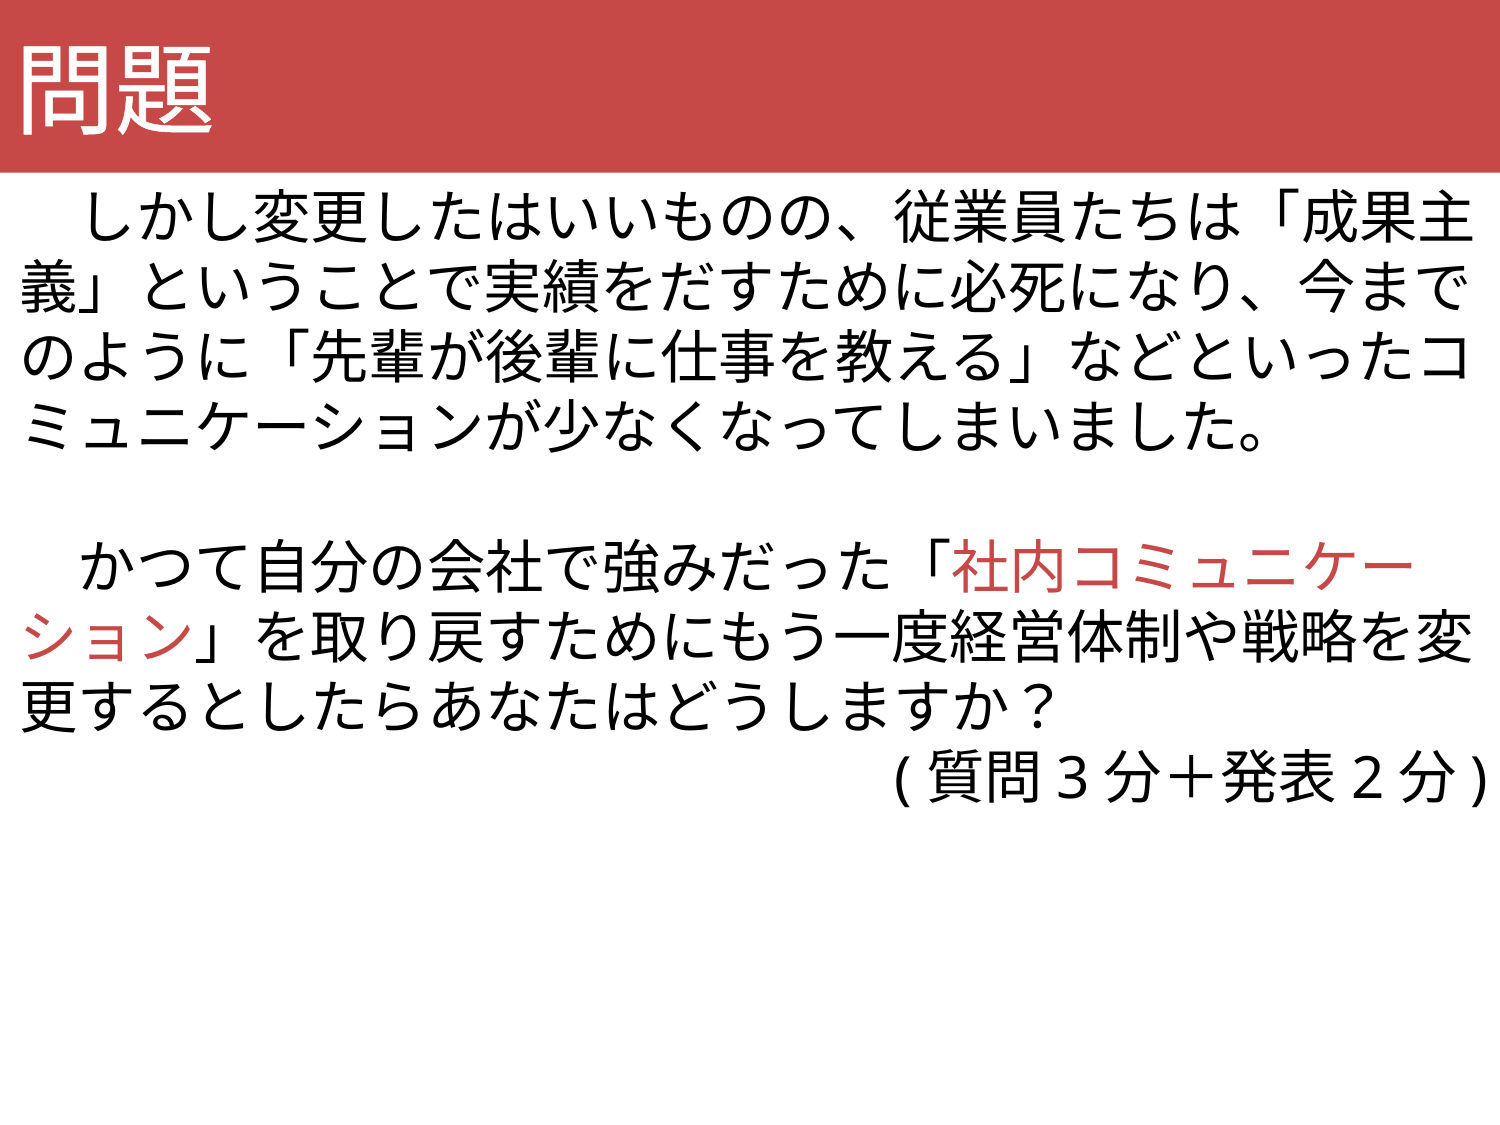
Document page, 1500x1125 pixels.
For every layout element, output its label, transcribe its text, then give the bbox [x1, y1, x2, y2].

text_box 問題 [0, 0, 1500, 175]
text_box しかし変更したはいいものの、従業員たちは「成果主義」ということで実績をだすために必死になり、今までのように「先輩が後輩に仕事を教える」などといったコミュニケーションが少なくなってしまいました。 かつて自分の会社で強みだった「社内コミュニケーション」を取り戻すためにもう一度経営体制や戦略を変更するとしたらあなたはどうしますか？ (質問3分＋発表2分) [4, 172, 1500, 818]
